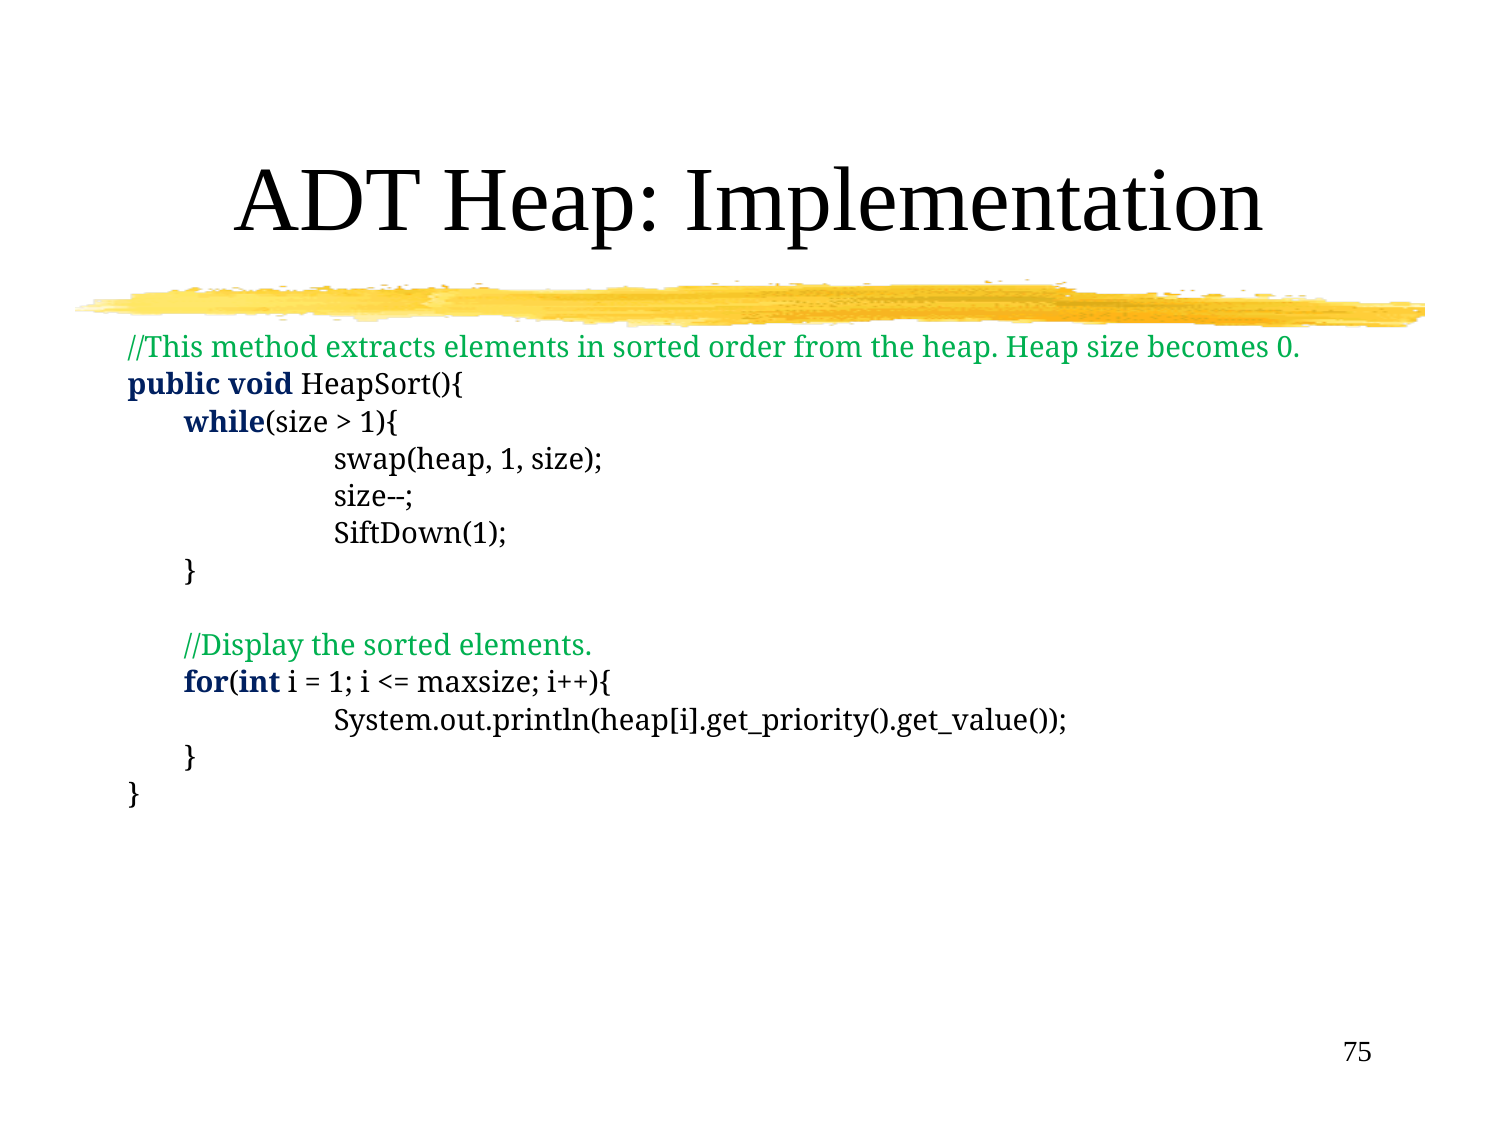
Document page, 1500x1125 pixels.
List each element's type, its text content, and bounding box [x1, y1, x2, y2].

picture [75, 274, 1425, 338]
title ADT Heap: Implementation [112, 99, 1388, 288]
list //This method extracts elements in sorted order from the heap. Heap size becomes 0. public void HeapSort(){ while(size > 1){ swap(heap, 1, size); size--; SiftDown(1); } //Display the sorted elements. for(int i = 1; i <= maxsize; i++){ System.out.println(heap[i].get_priority().get_value()); } } [112, 324, 1388, 1001]
slide_number 75 [1074, 1024, 1388, 1101]
